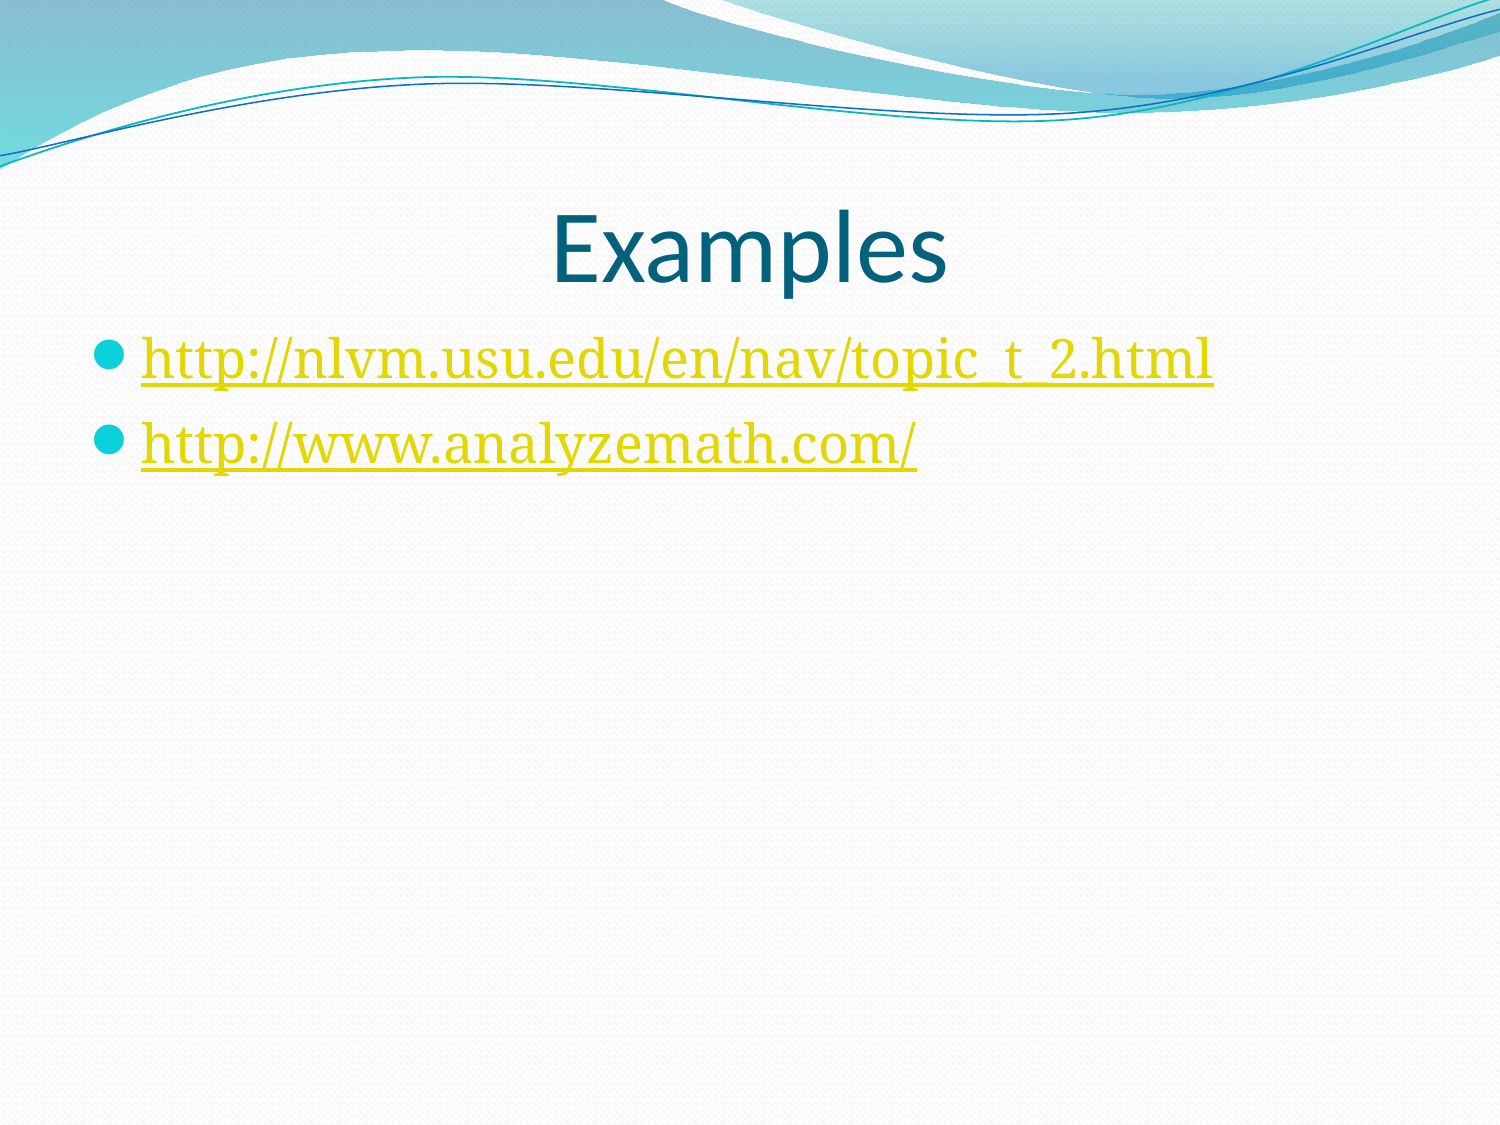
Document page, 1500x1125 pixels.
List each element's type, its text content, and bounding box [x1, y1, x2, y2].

list http://nlvm.usu.edu/en/nav/topic_t_2.html http://www.analyzemath.com/ [75, 317, 1425, 1038]
title Examples [75, 115, 1425, 303]
